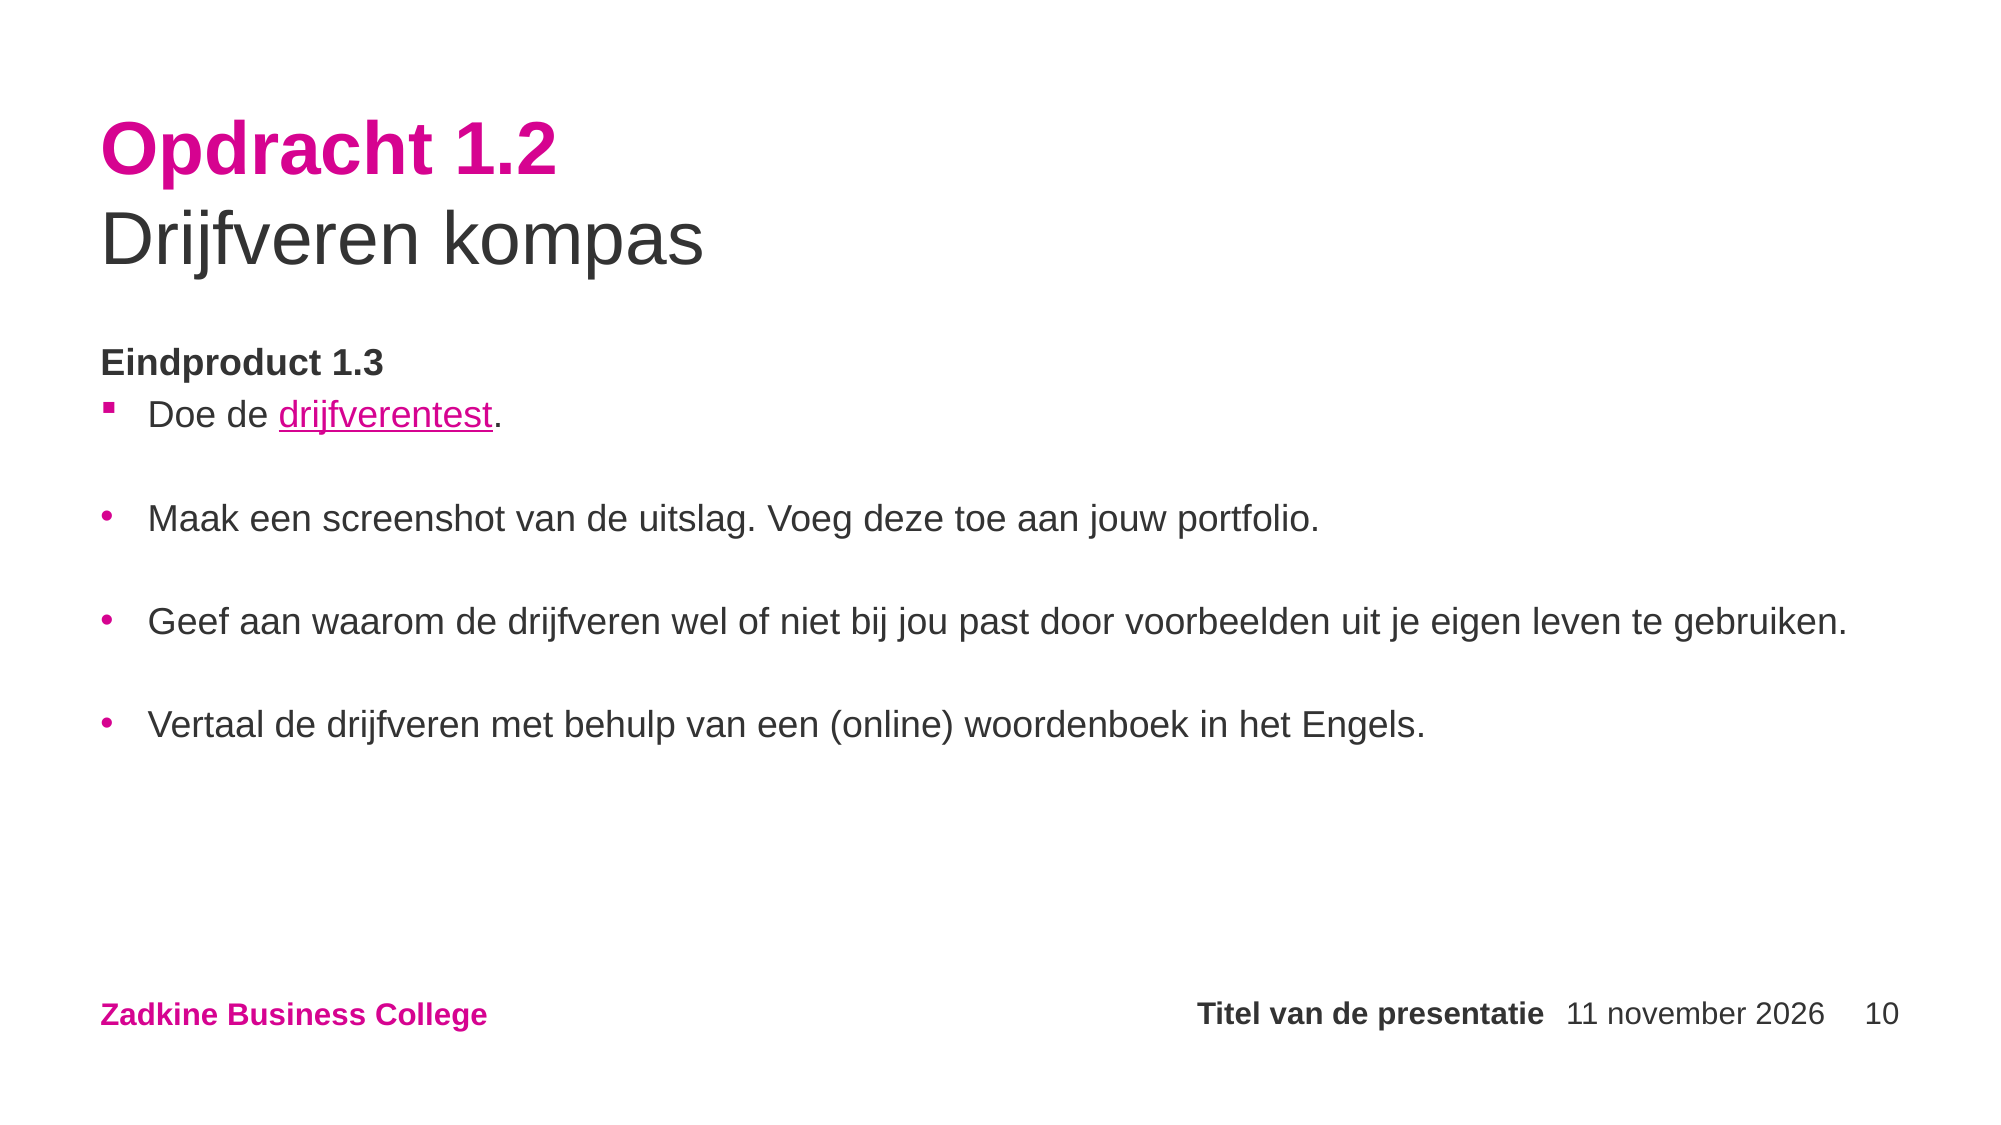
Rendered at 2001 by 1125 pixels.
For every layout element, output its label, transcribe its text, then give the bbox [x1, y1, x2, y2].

title Opdracht 1.2 [100, 100, 1900, 189]
slide_number 10 [1825, 993, 1900, 1033]
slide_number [1546, 993, 1825, 1033]
footer Titel van de presentatie [870, 993, 1546, 1033]
list Eindproduct 1.3 Doe de drijfverentest. Maak een screenshot van de uitslag. Voeg deze toe aan jouw portfolio. Geef aan waarom de drijfveren wel of niet bij jou past door voorbeelden uit je eigen leven te gebruiken. Vertaal de drijfveren met behulp van een (online) woordenboek in het Engels. [100, 331, 1900, 917]
list Drijfveren kompas [100, 189, 1900, 280]
